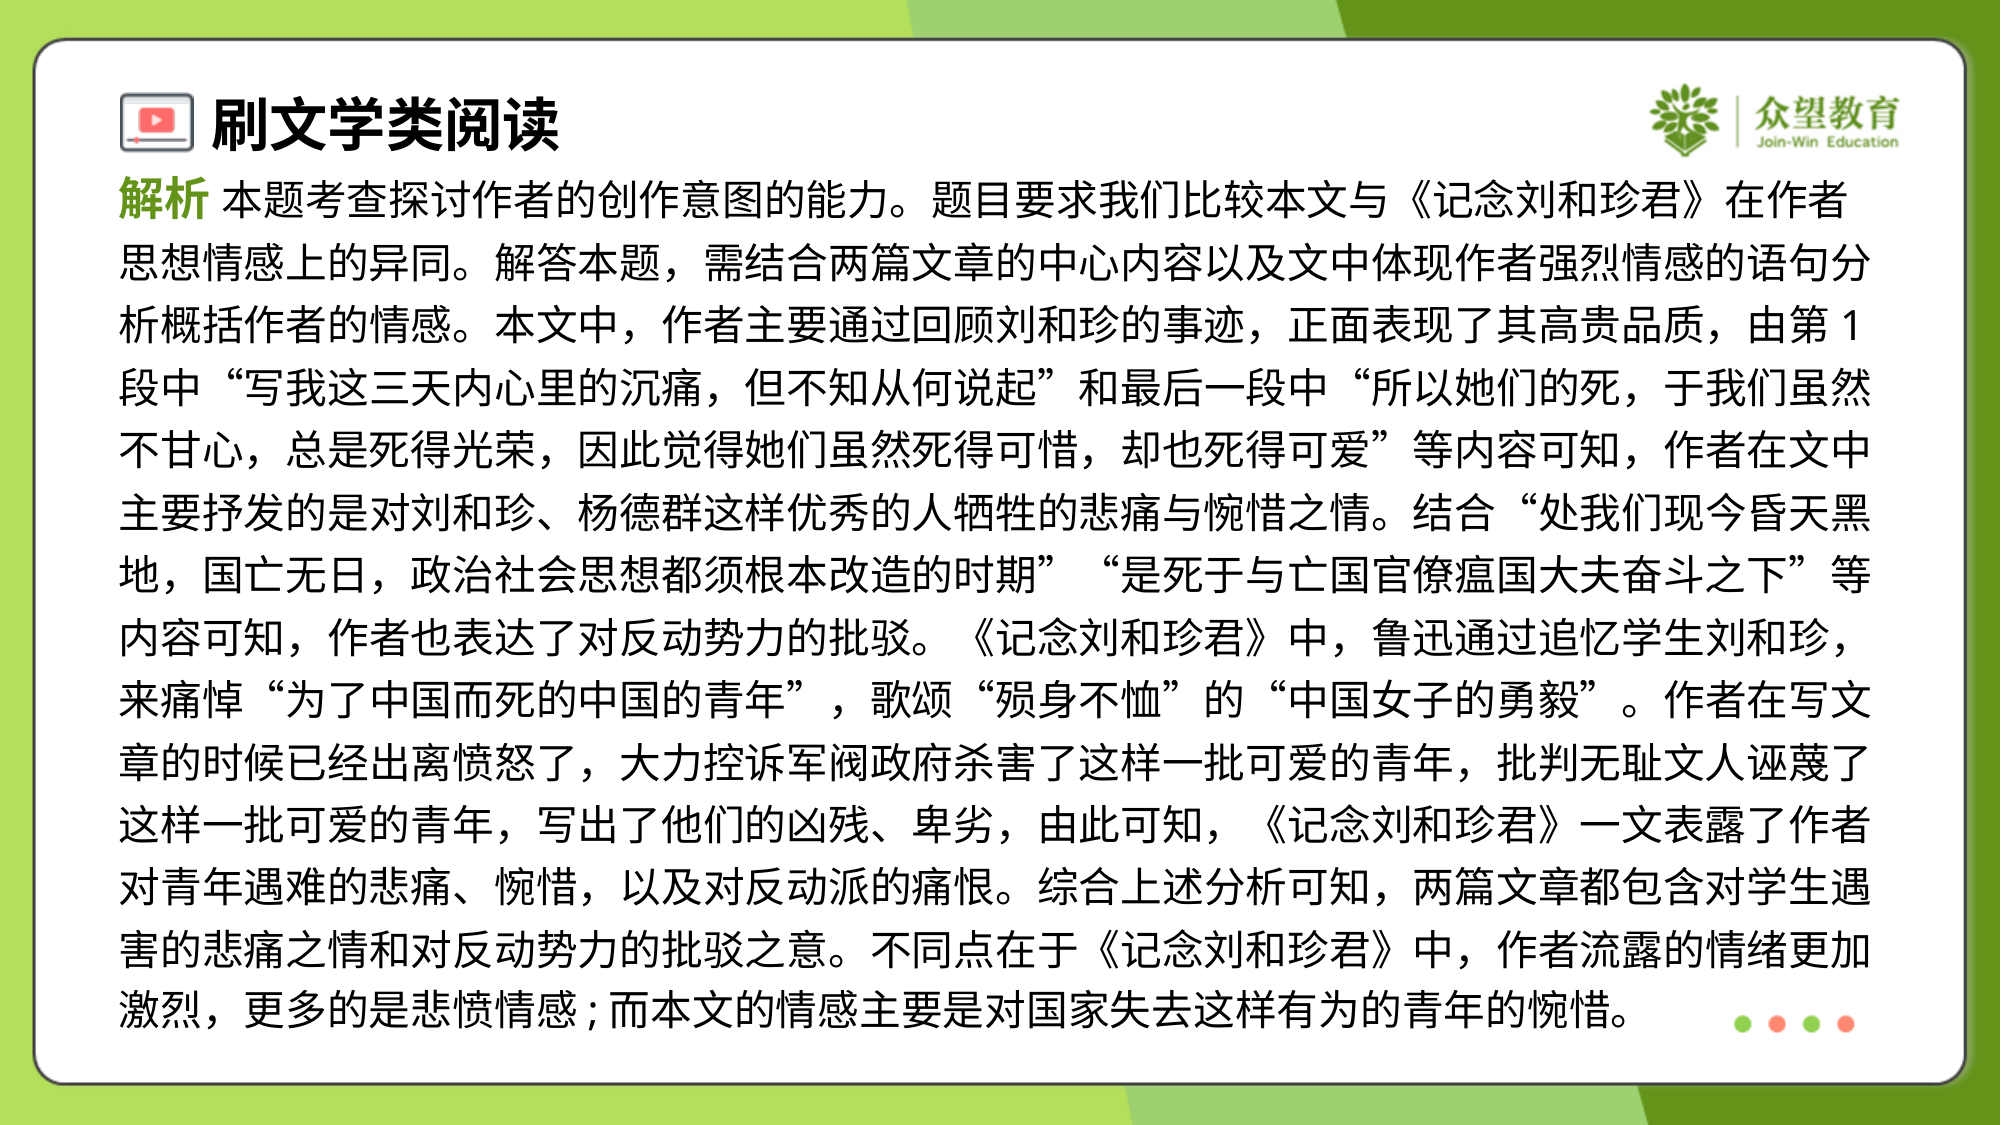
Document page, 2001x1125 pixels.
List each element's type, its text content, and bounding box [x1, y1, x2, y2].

text_box 解析 本题考查探讨作者的创作意图的能力。题目要求我们比较本文与《记念刘和珍君》在作者 思想情感上的异同。解答本题，需结合两篇文章的中心内容以及文中体现作者强烈情感的语句分 析概括作者的情感。本文中，作者主要通过回顾刘和珍的事迹，正面表现了其高贵品质，由第1 段中“写我这三天内心里的沉痛，但不知从何说起”和最后一段中“所以她们的死，于我们虽然 不甘心，总是死得光荣，因此觉得她们虽然死得可惜，却也死得可爱”等内容可知，作者在文中 主要抒发的是对刘和珍、杨德群这样优秀的人牺牲的悲痛与惋惜之情。结合“处我们现今昏天黑 地，国亡无日，政治社会思想都须根本改造的时期”“是死于与亡国官僚瘟国大夫奋斗之下”等 内容可知，作者也表达了对反动势力的批驳。《记念刘和珍君》中，鲁迅通过追忆学生刘和珍， 来痛悼“为了中国而死的中国的青年”，歌颂“殒身不恤”的“中国女子的勇毅”。作者在写文 章的时候已经出离愤怒了，大力控诉军阀政府杀害了这样一批可爱的青年，批判无耻文人诬蔑了 这样一批可爱的青年，写出了他们的凶残、卑劣，由此可知，《记念刘和珍君》一文表露了作者 对青年遇难的悲痛、惋惜，以及对反动派的痛恨。综合上述分析可知，两篇文章都包含对学生遇 害的悲痛之情和对反动势力的批驳之意。不同点在于《记念刘和珍君》中，作者流露的情绪更加 激烈，更多的是悲愤情感;而本文的情感主要是对国家失去这样有为的青年的惋惜。 [118, 159, 1883, 1031]
picture [0, 0, 2000, 1125]
